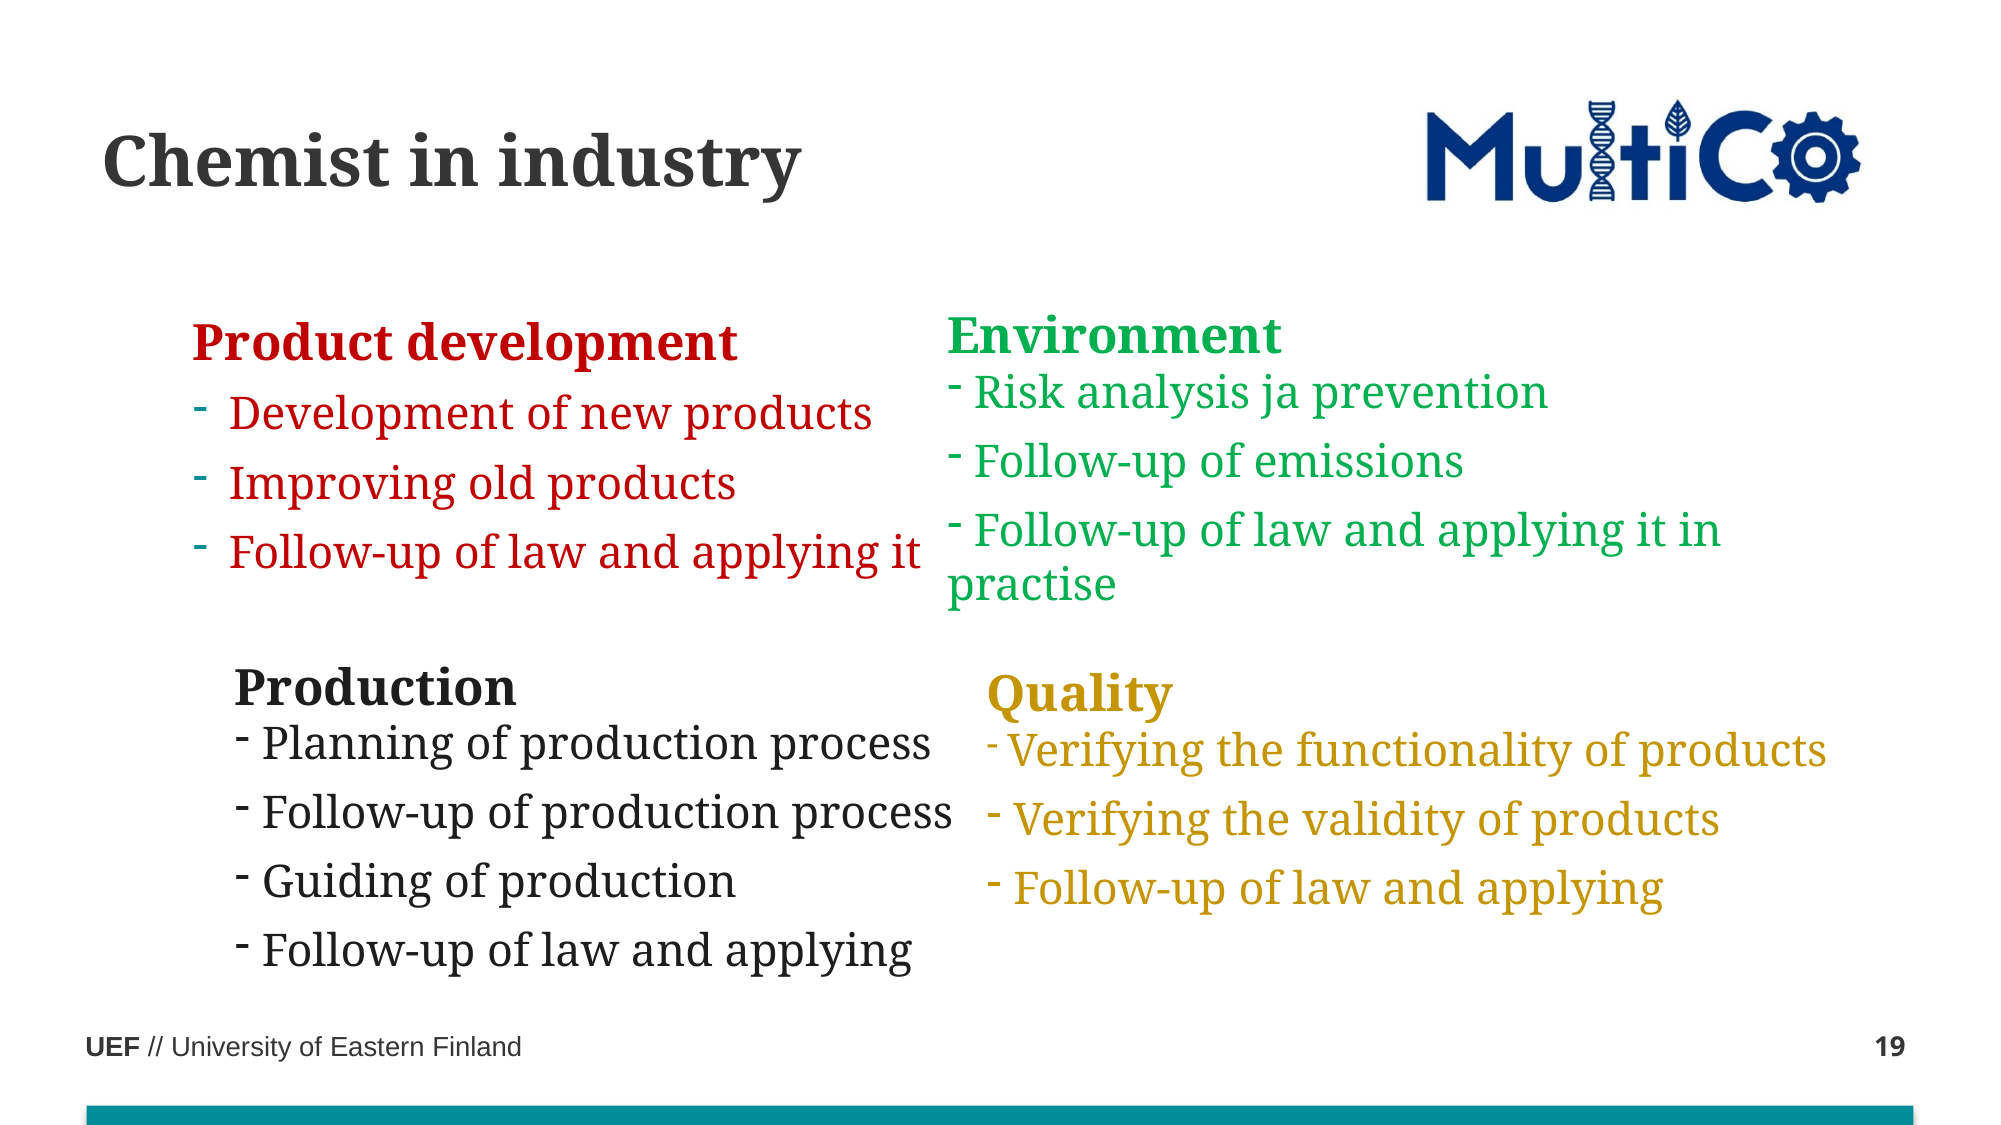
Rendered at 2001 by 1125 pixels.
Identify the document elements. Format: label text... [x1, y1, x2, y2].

text_box Production Planning of production process Follow-up of production process Guiding of production Follow-up of law and applying [220, 647, 1029, 984]
list Product development Development of new products Improving old products Follow-up of law and applying it [177, 302, 1142, 956]
slide_number 19 [1826, 1026, 1906, 1068]
text_box Environment Risk analysis ja prevention Follow-up of emissions Follow-up of law and applying it in practise [932, 295, 1900, 617]
title Chemist in industry [86, 107, 1914, 274]
picture [1410, 78, 1877, 224]
text_box Quality Verifying the functionality of products Verifying the validity of products Follow-up of law and applying [971, 653, 1851, 921]
